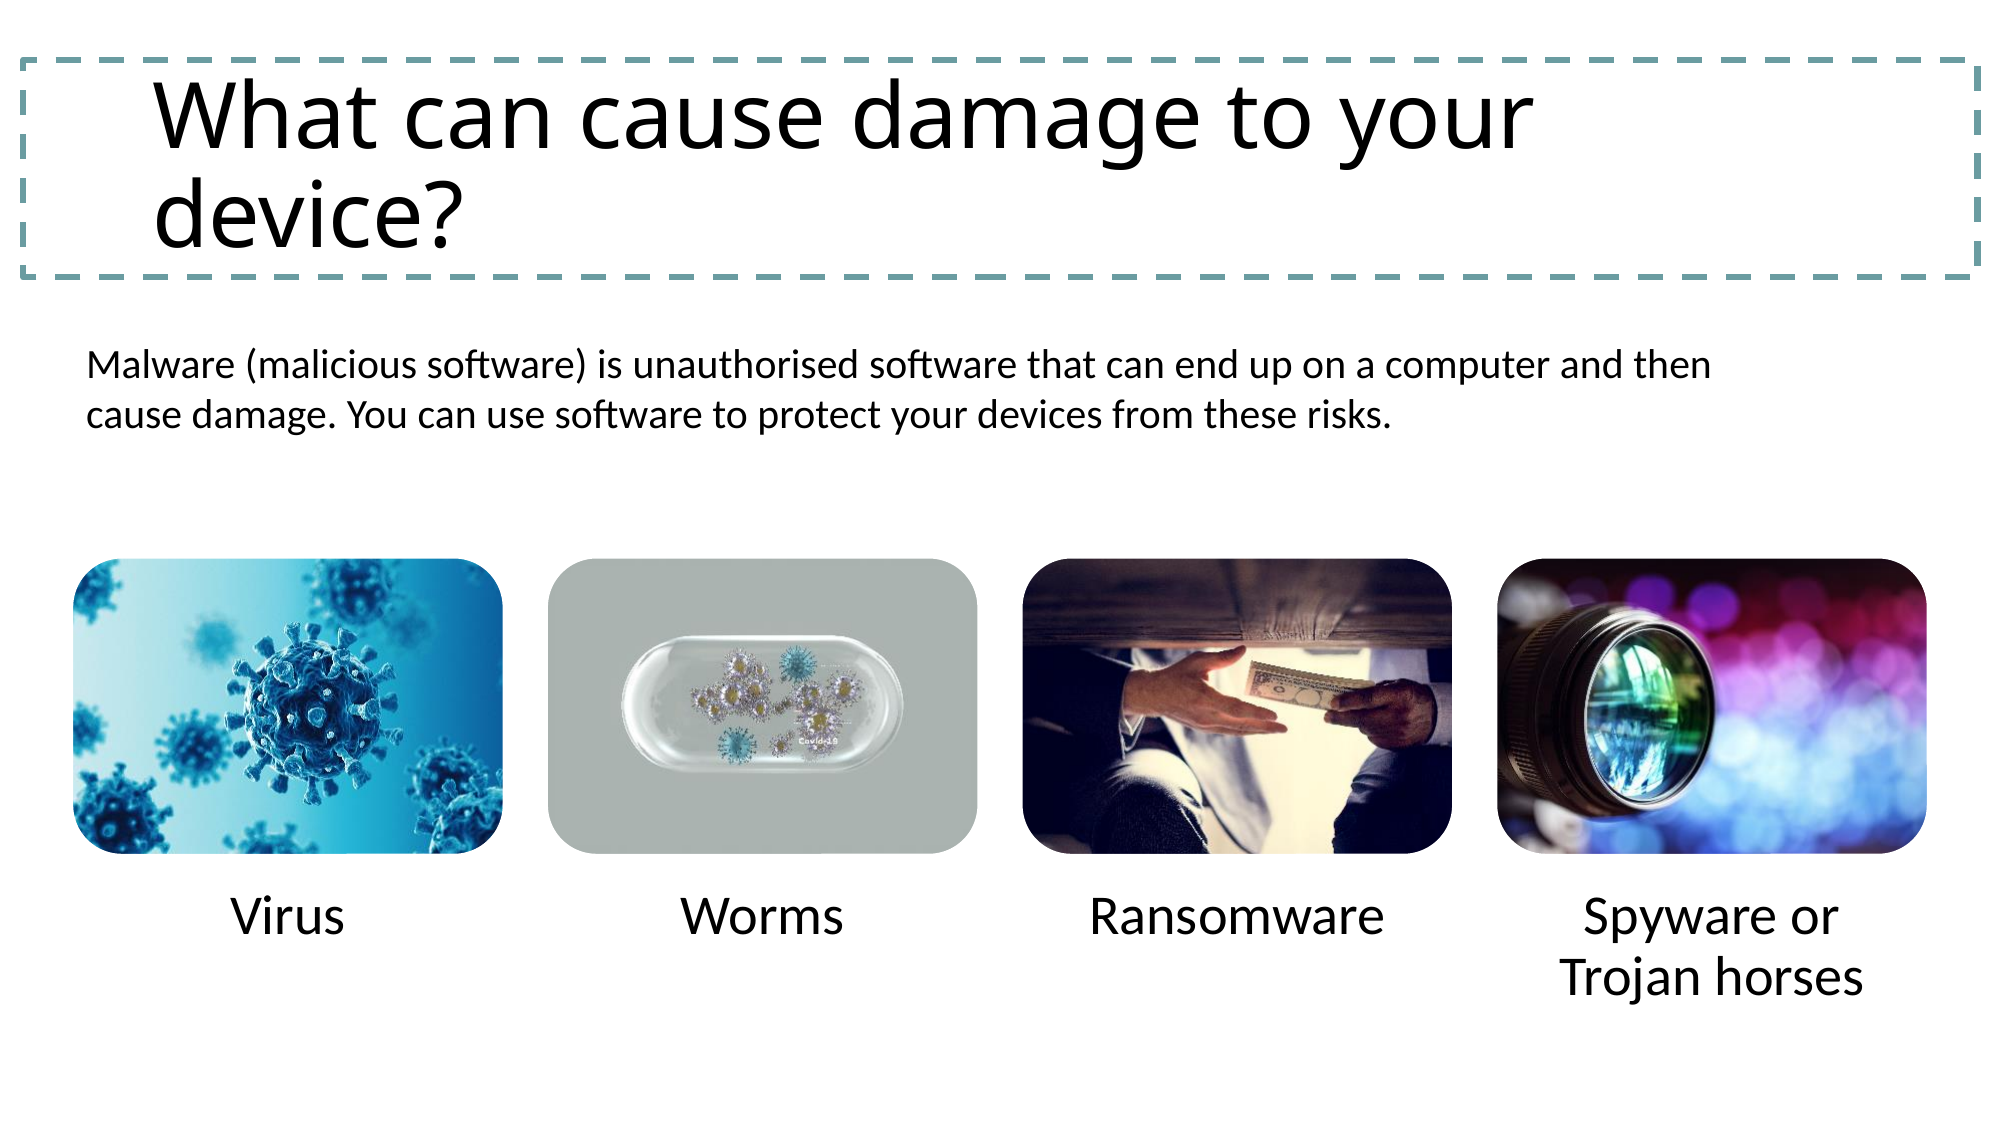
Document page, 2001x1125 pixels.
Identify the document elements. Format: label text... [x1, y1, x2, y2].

text_box Malware (malicious software) is unauthorised software that can end up on a computer and then cause damage. You can use software to protect your devices from these risks. [71, 329, 1832, 471]
title What can cause damage to your device? [137, 59, 1863, 278]
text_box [71, 471, 1929, 1101]
